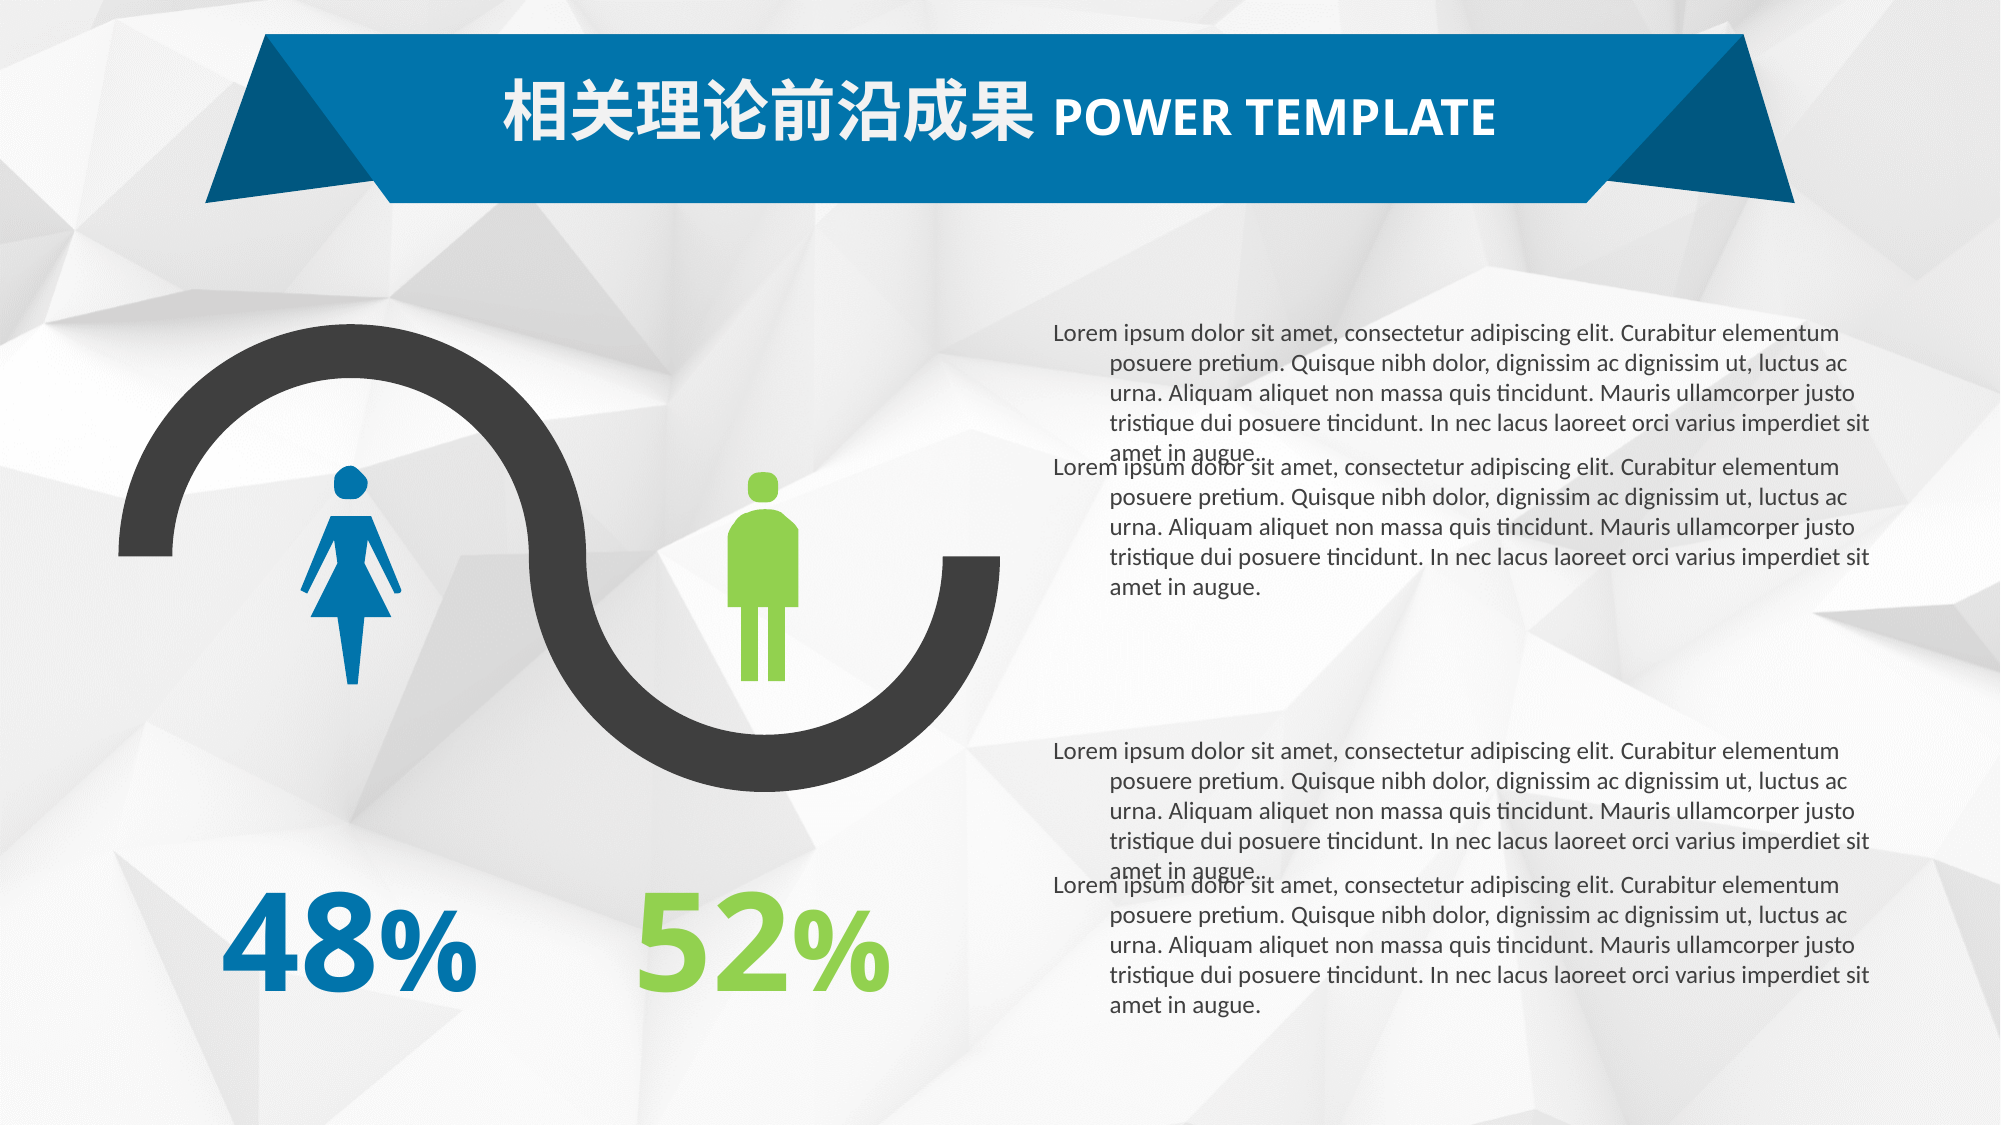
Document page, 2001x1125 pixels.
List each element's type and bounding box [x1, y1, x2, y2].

picture [0, 0, 2001, 1125]
text_box [118, 324, 1000, 1029]
text_box [205, 34, 1795, 204]
